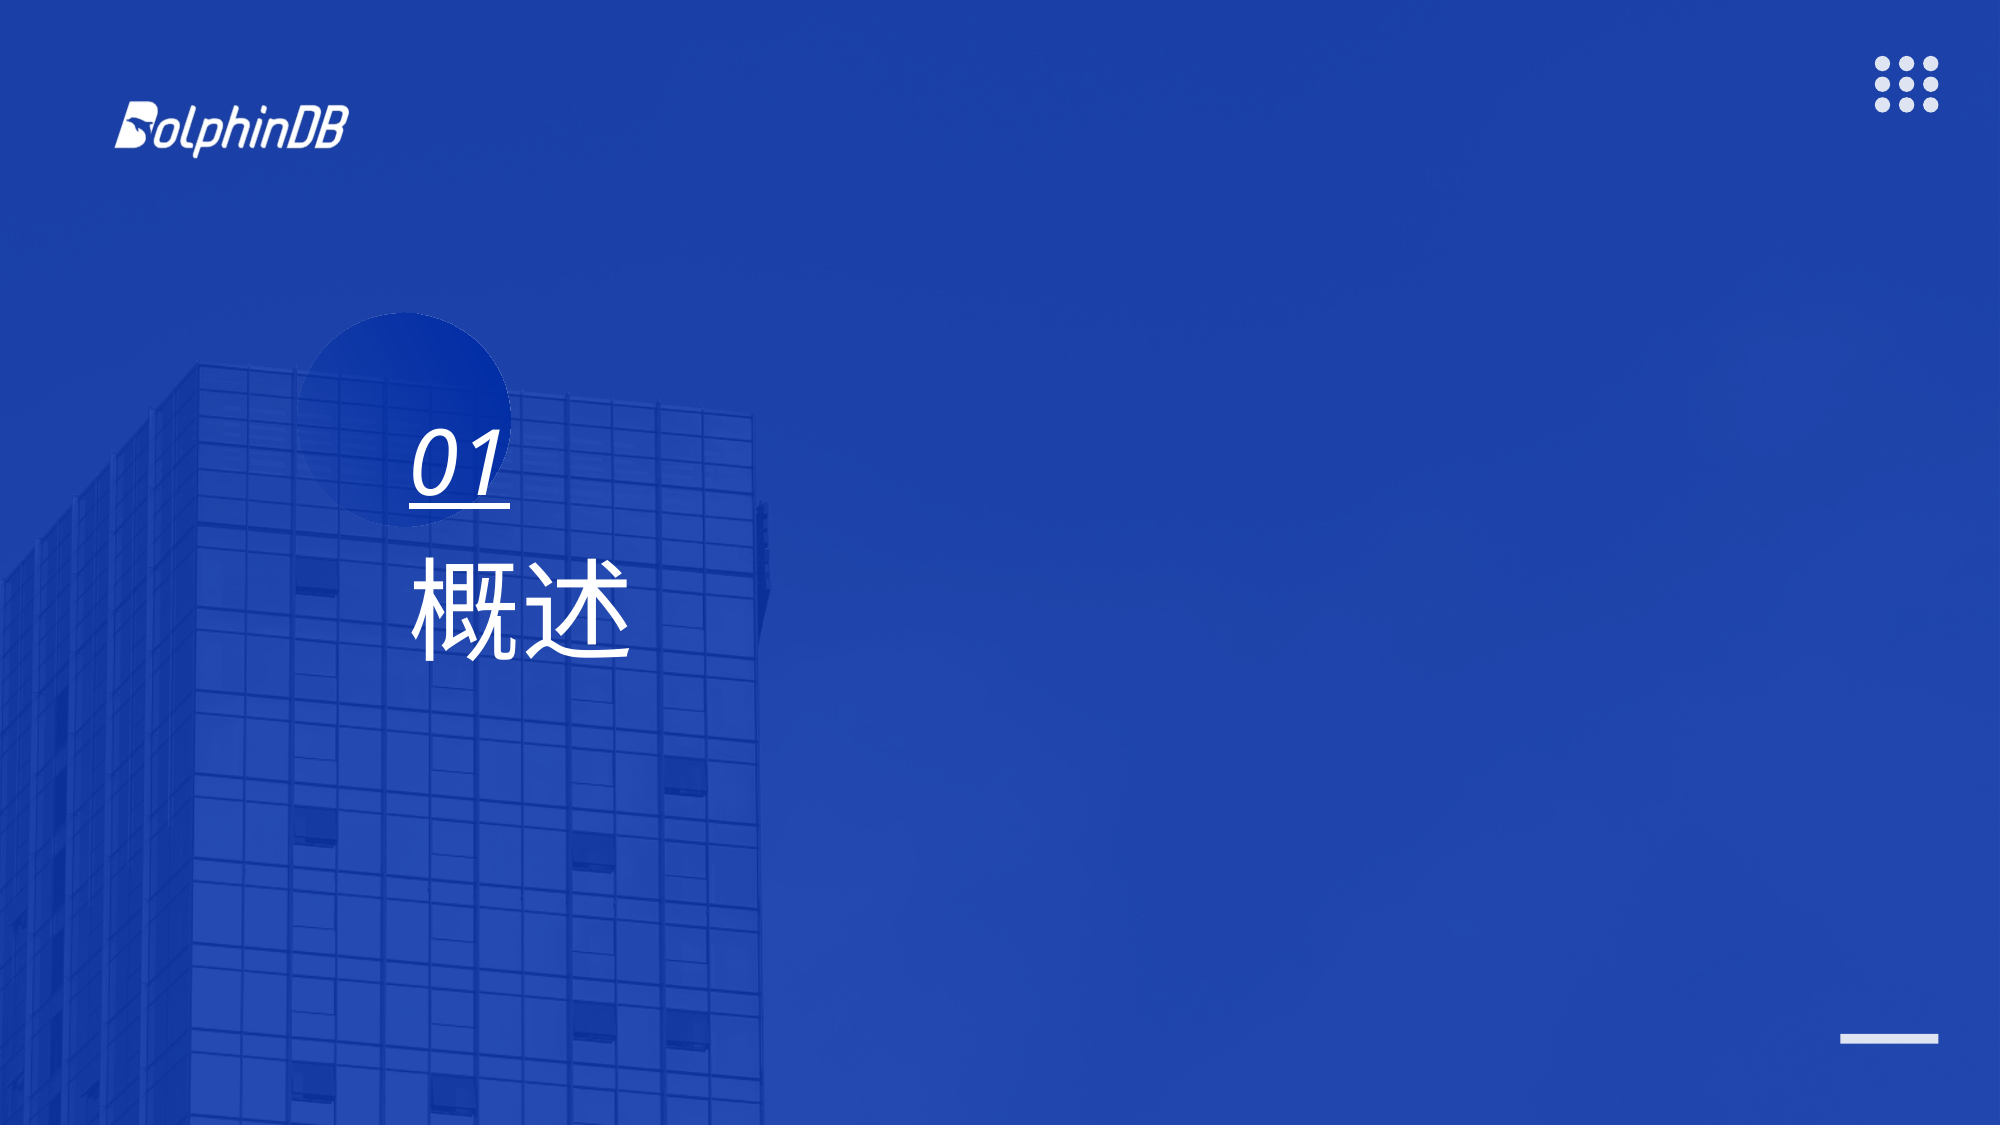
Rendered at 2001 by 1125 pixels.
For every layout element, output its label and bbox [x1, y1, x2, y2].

picture [0, 0, 2000, 1125]
text_box [1874, 55, 1939, 113]
